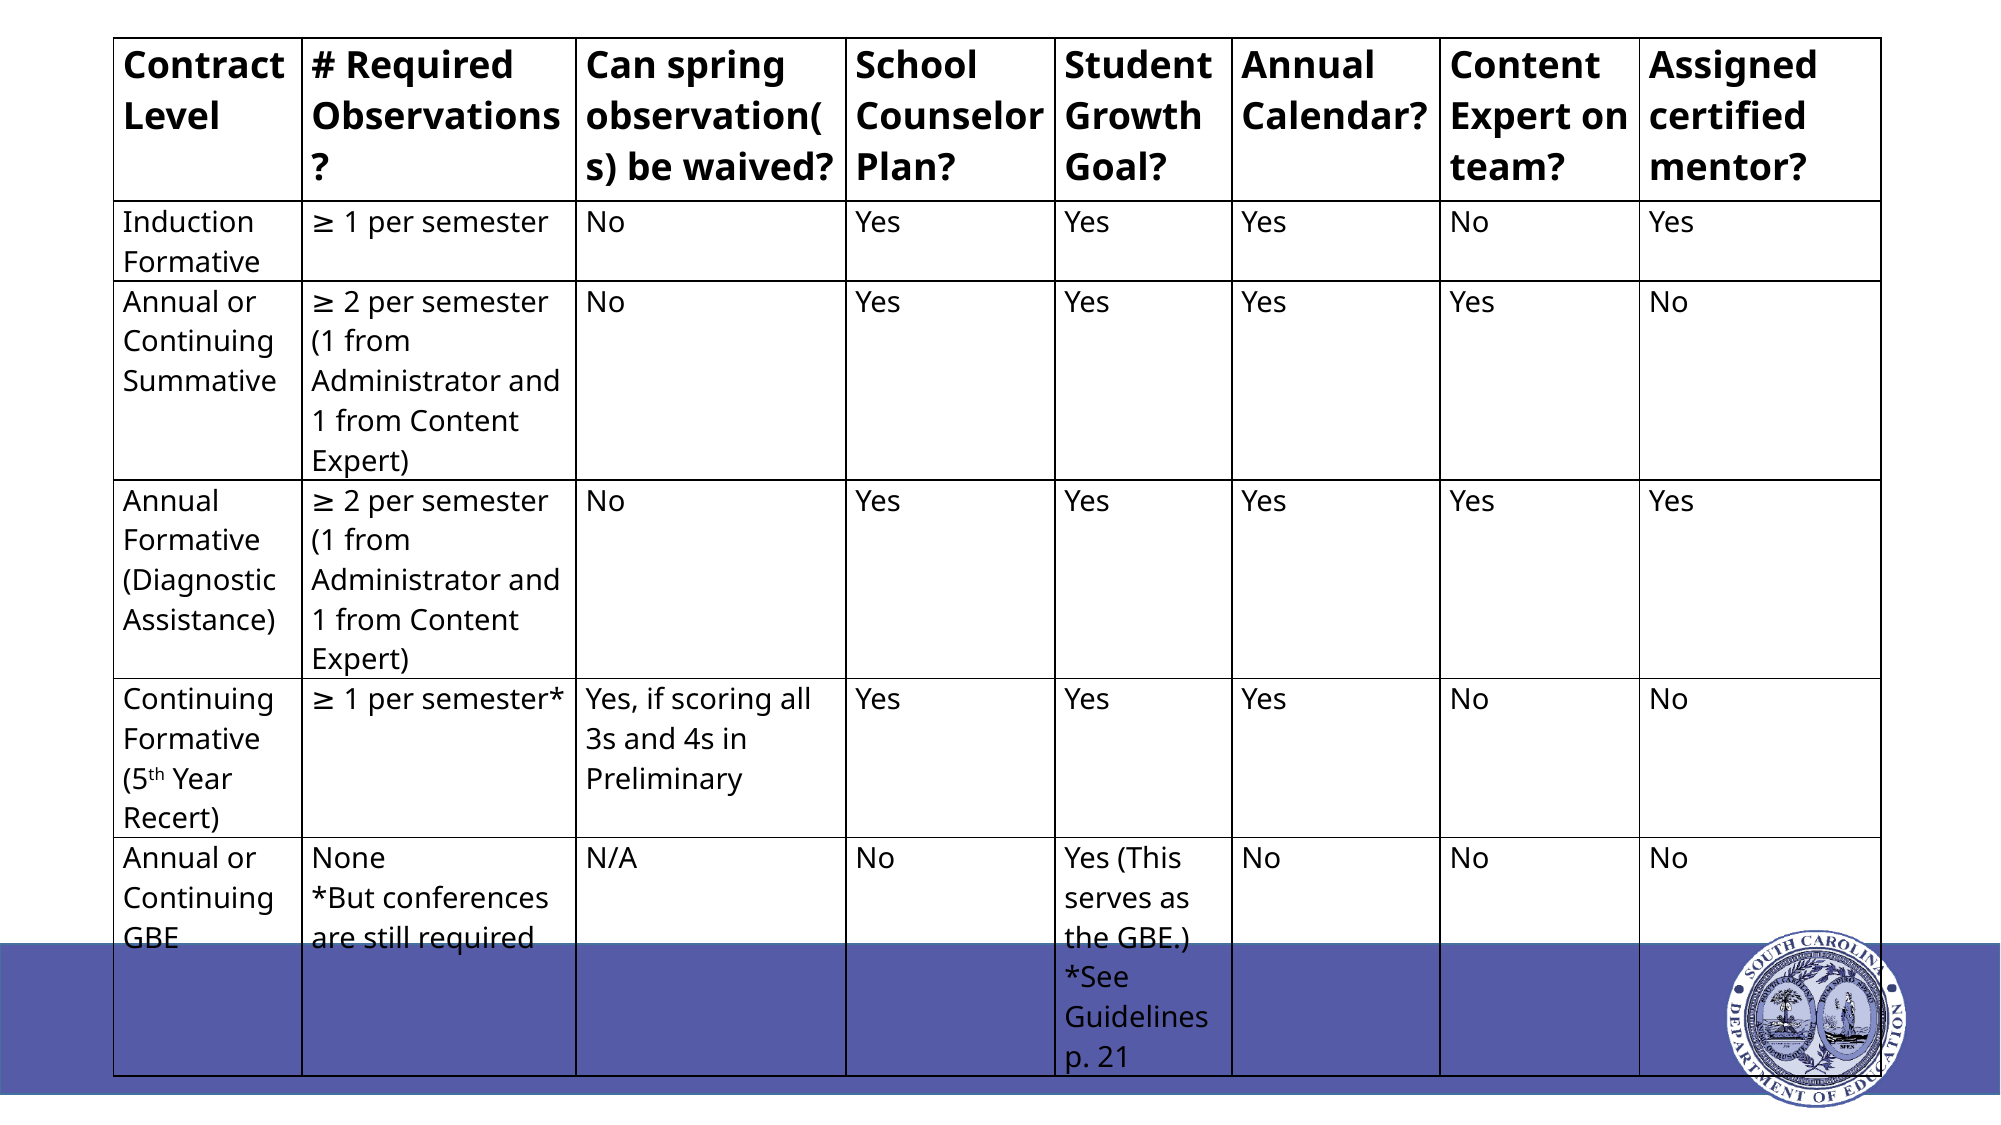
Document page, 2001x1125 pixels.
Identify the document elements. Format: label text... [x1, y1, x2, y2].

table_cell No [577, 481, 845, 678]
table_cell None *But conferences are still required [303, 838, 575, 1075]
table_cell No [577, 282, 845, 479]
table_cell Induction Formative [114, 202, 301, 280]
table_cell No [1441, 838, 1639, 1075]
table_cell Yes [1441, 282, 1639, 479]
table_header Annual Calendar? [1233, 39, 1439, 200]
table_cell ≥ 1 per semester* [303, 679, 575, 837]
table_header # Required Observations? [303, 39, 575, 200]
table_cell Annual Formative (Diagnostic Assistance) [114, 481, 301, 678]
table_cell No [847, 838, 1054, 1075]
table_cell Yes [1056, 282, 1231, 479]
table_cell Yes [1056, 679, 1231, 837]
table_cell Annual or Continuing Summative [114, 282, 301, 479]
table_cell No [1640, 679, 1880, 837]
table_cell Continuing Formative (5th Year Recert) [114, 679, 301, 837]
table_cell ≥ 2 per semester (1 from Administrator and 1 from Content Expert) [303, 481, 575, 678]
table_cell No [1640, 282, 1880, 479]
table_cell Yes [847, 481, 1054, 678]
table_cell Yes [1056, 481, 1231, 678]
table_cell Yes [847, 202, 1054, 280]
table_cell No [1441, 679, 1639, 837]
table_cell Yes, if scoring all 3s and 4s in Preliminary [577, 679, 845, 837]
table_cell Yes [1441, 481, 1639, 678]
table_cell Yes [1233, 202, 1439, 280]
table_cell Yes (This serves as the GBE.) *See Guidelines p. 21 [1056, 838, 1231, 1075]
table_cell Yes [1233, 679, 1439, 837]
table_cell ≥ 2 per semester (1 from Administrator and 1 from Content Expert) [303, 282, 575, 479]
table_header Student Growth Goal? [1056, 39, 1231, 200]
table_header Content Expert on team? [1441, 39, 1639, 200]
table_cell No [1640, 838, 1880, 1075]
table_cell No [1233, 838, 1439, 1075]
table_header Can spring observation(s) be waived? [577, 39, 845, 200]
table_cell No [577, 202, 845, 280]
table_cell Yes [1233, 481, 1439, 678]
table_cell Yes [1640, 202, 1880, 280]
table_cell Yes [1233, 282, 1439, 479]
table_cell Yes [1056, 202, 1231, 280]
table_cell Annual or Continuing GBE [114, 838, 301, 1075]
table_cell Yes [847, 282, 1054, 479]
table_cell No [1441, 202, 1639, 280]
table_cell N/A [577, 838, 845, 1075]
table_header Contract Level [114, 39, 301, 200]
table_header Assigned certified mentor? [1640, 39, 1880, 200]
table_header School Counselor Plan? [847, 39, 1054, 200]
table_cell Yes [847, 679, 1054, 837]
table_cell ≥ 1 per semester [303, 202, 575, 280]
table_cell Yes [1640, 481, 1880, 678]
picture [1723, 928, 1907, 1109]
